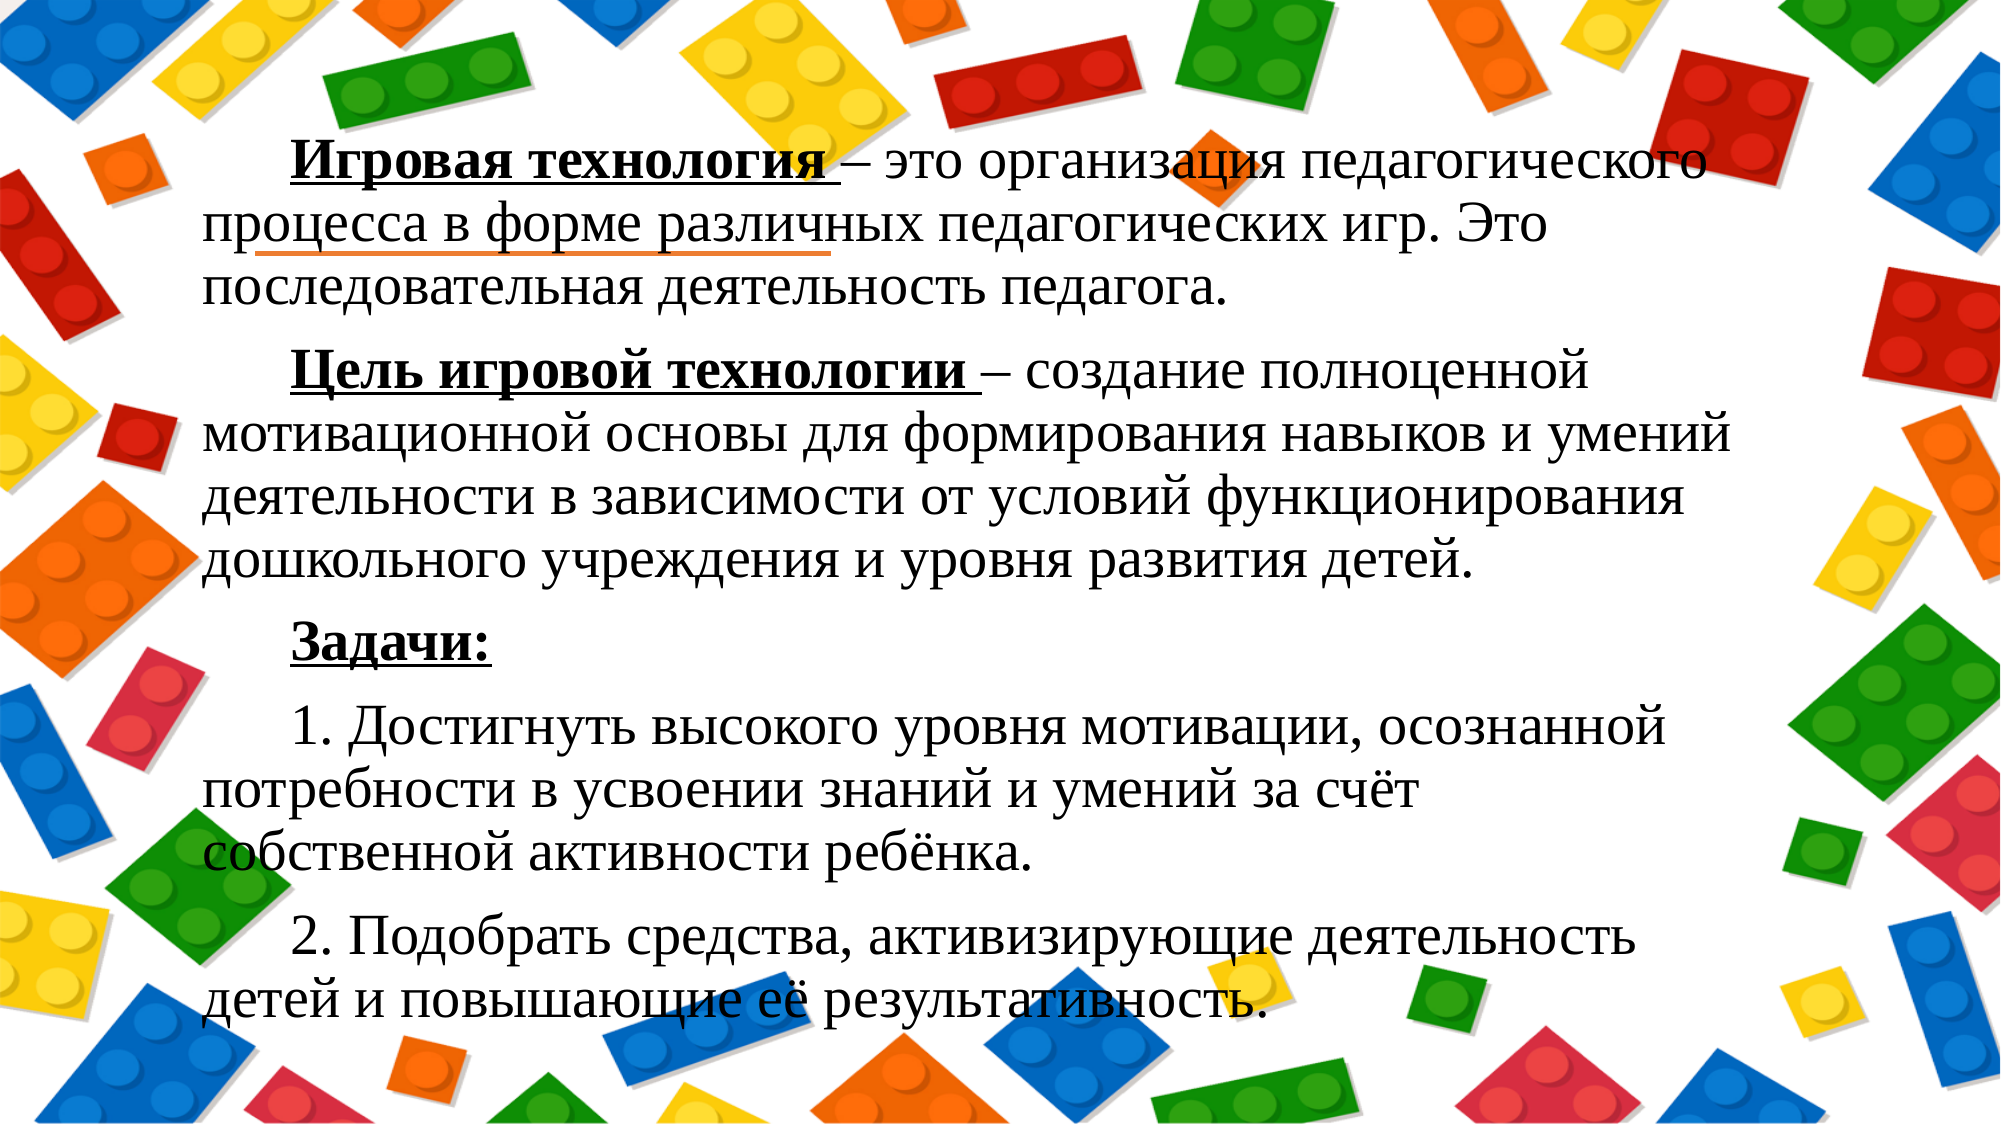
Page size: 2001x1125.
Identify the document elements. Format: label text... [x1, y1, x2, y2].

list Игровая технология – это организация педагогического процесса в форме различных педагогических игр. Это последовательная деятельность педагога. Цель игровой технологии – создание полноценной мотивационной основы для формирования навыков и умений деятельности в зависимости от условий функционирования дошкольного учреждения и уровня развития детей. Задачи: 1. Достигнуть высокого уровня мотивации, осознанной потребности в усвоении знаний и умений за счёт собственной активности ребёнка. 2. Подобрать средства, активизирующие деятельность детей и повышающие её результативность. [187, 120, 1760, 1069]
picture [0, 0, 2001, 1125]
